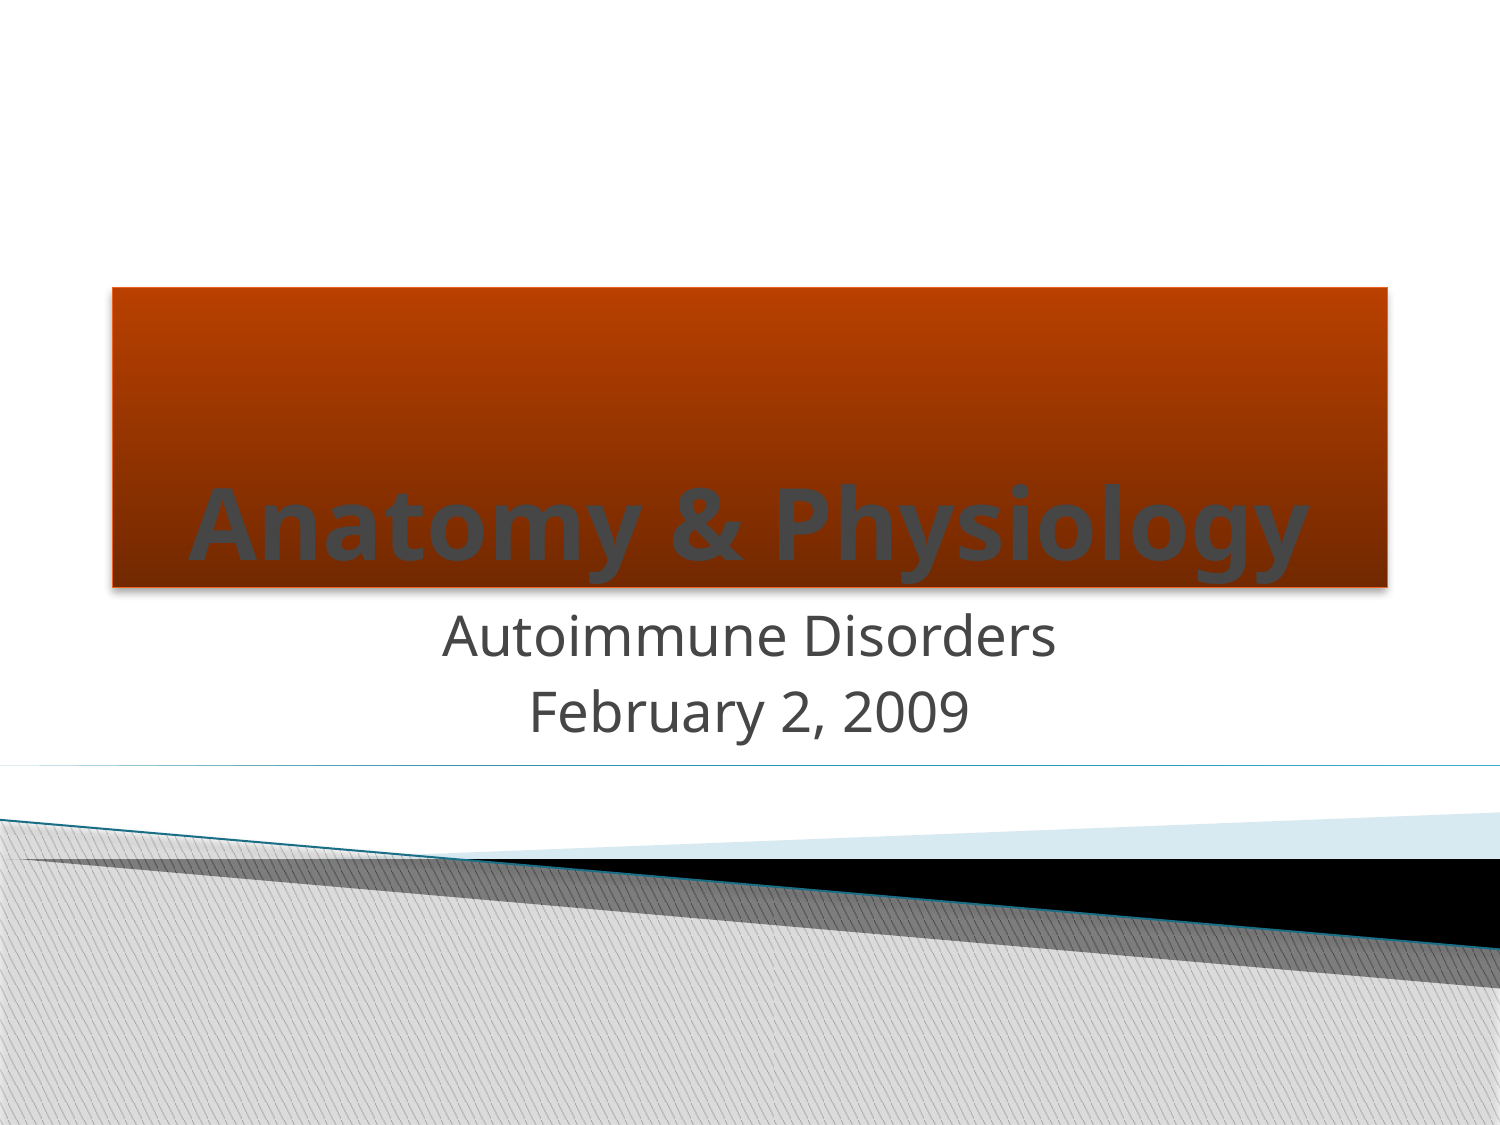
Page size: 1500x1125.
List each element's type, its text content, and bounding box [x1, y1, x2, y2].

picture [5, 859, 1500, 989]
title Anatomy & Physiology [112, 287, 1388, 588]
subtitle Autoimmune Disorders February 2, 2009 [112, 592, 1388, 790]
